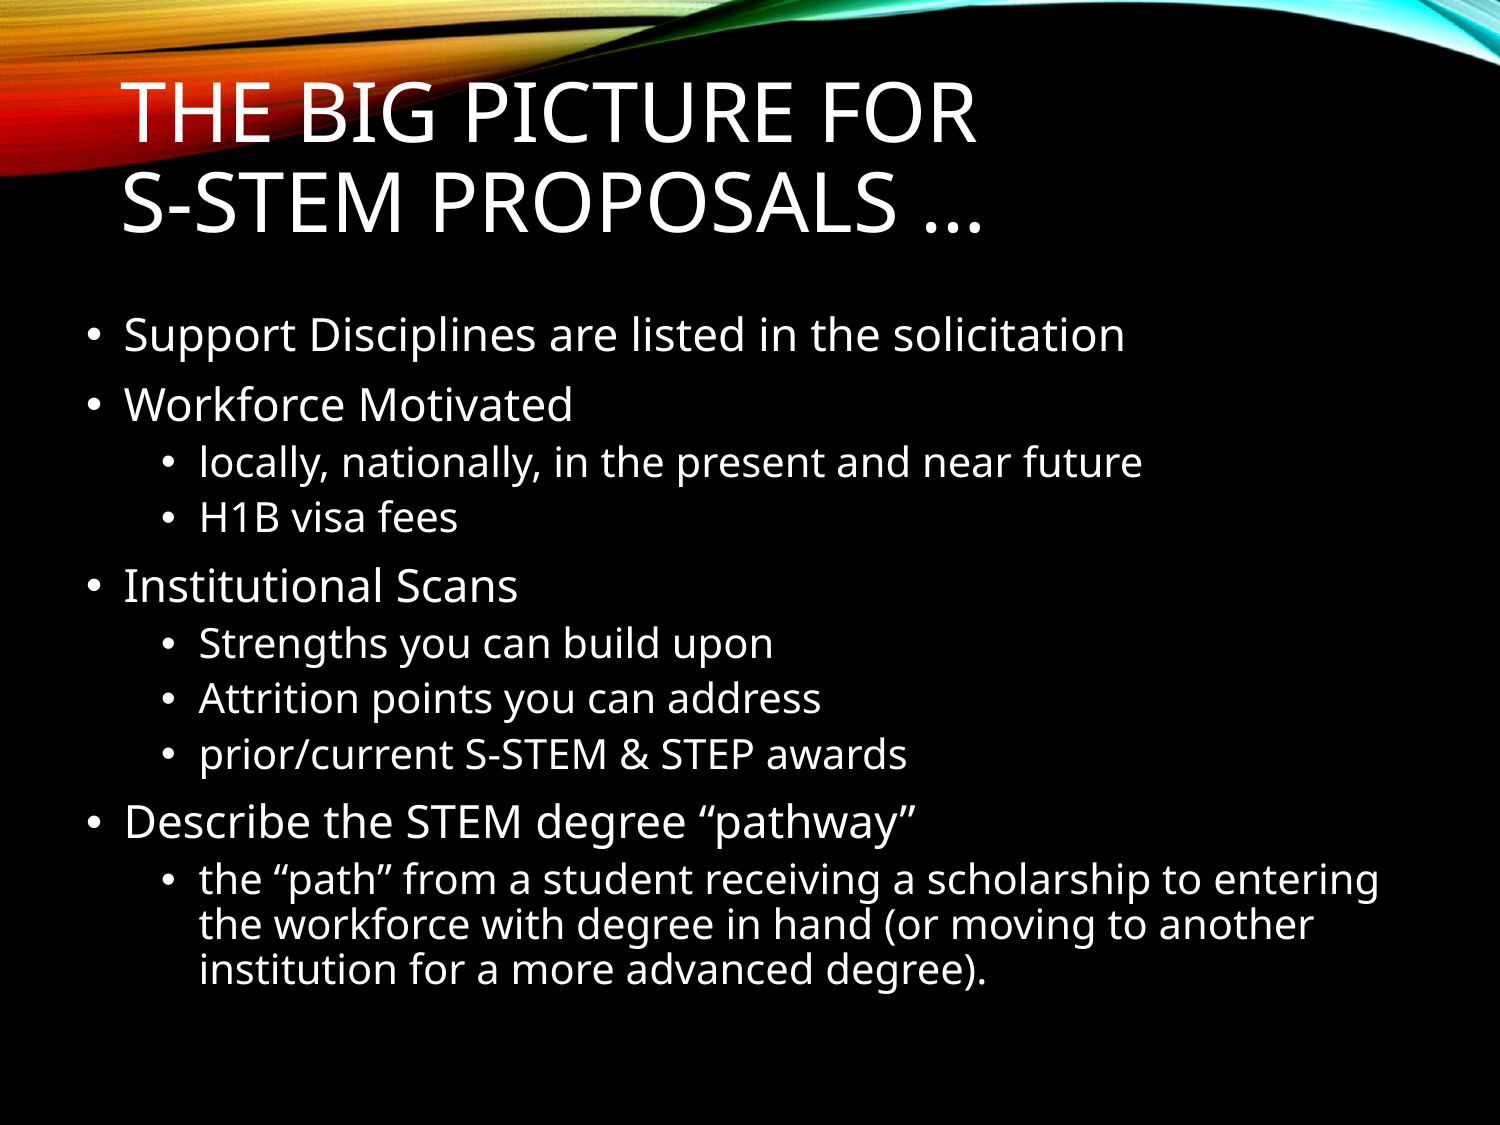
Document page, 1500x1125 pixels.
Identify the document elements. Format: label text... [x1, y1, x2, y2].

title The Big Picture for S-STEM Proposals … [105, 54, 1153, 267]
picture [0, 0, 1500, 178]
list Support Disciplines are listed in the solicitation Workforce Motivated locally, nationally, in the present and near future H1B visa fees Institutional Scans Strengths you can build upon Attrition points you can address prior/current S-STEM & STEP awards Describe the STEM degree “pathway” the “path” from a student receiving a scholarship to entering the workforce with degree in hand (or moving to another institution for a more advanced degree). [70, 304, 1443, 1068]
